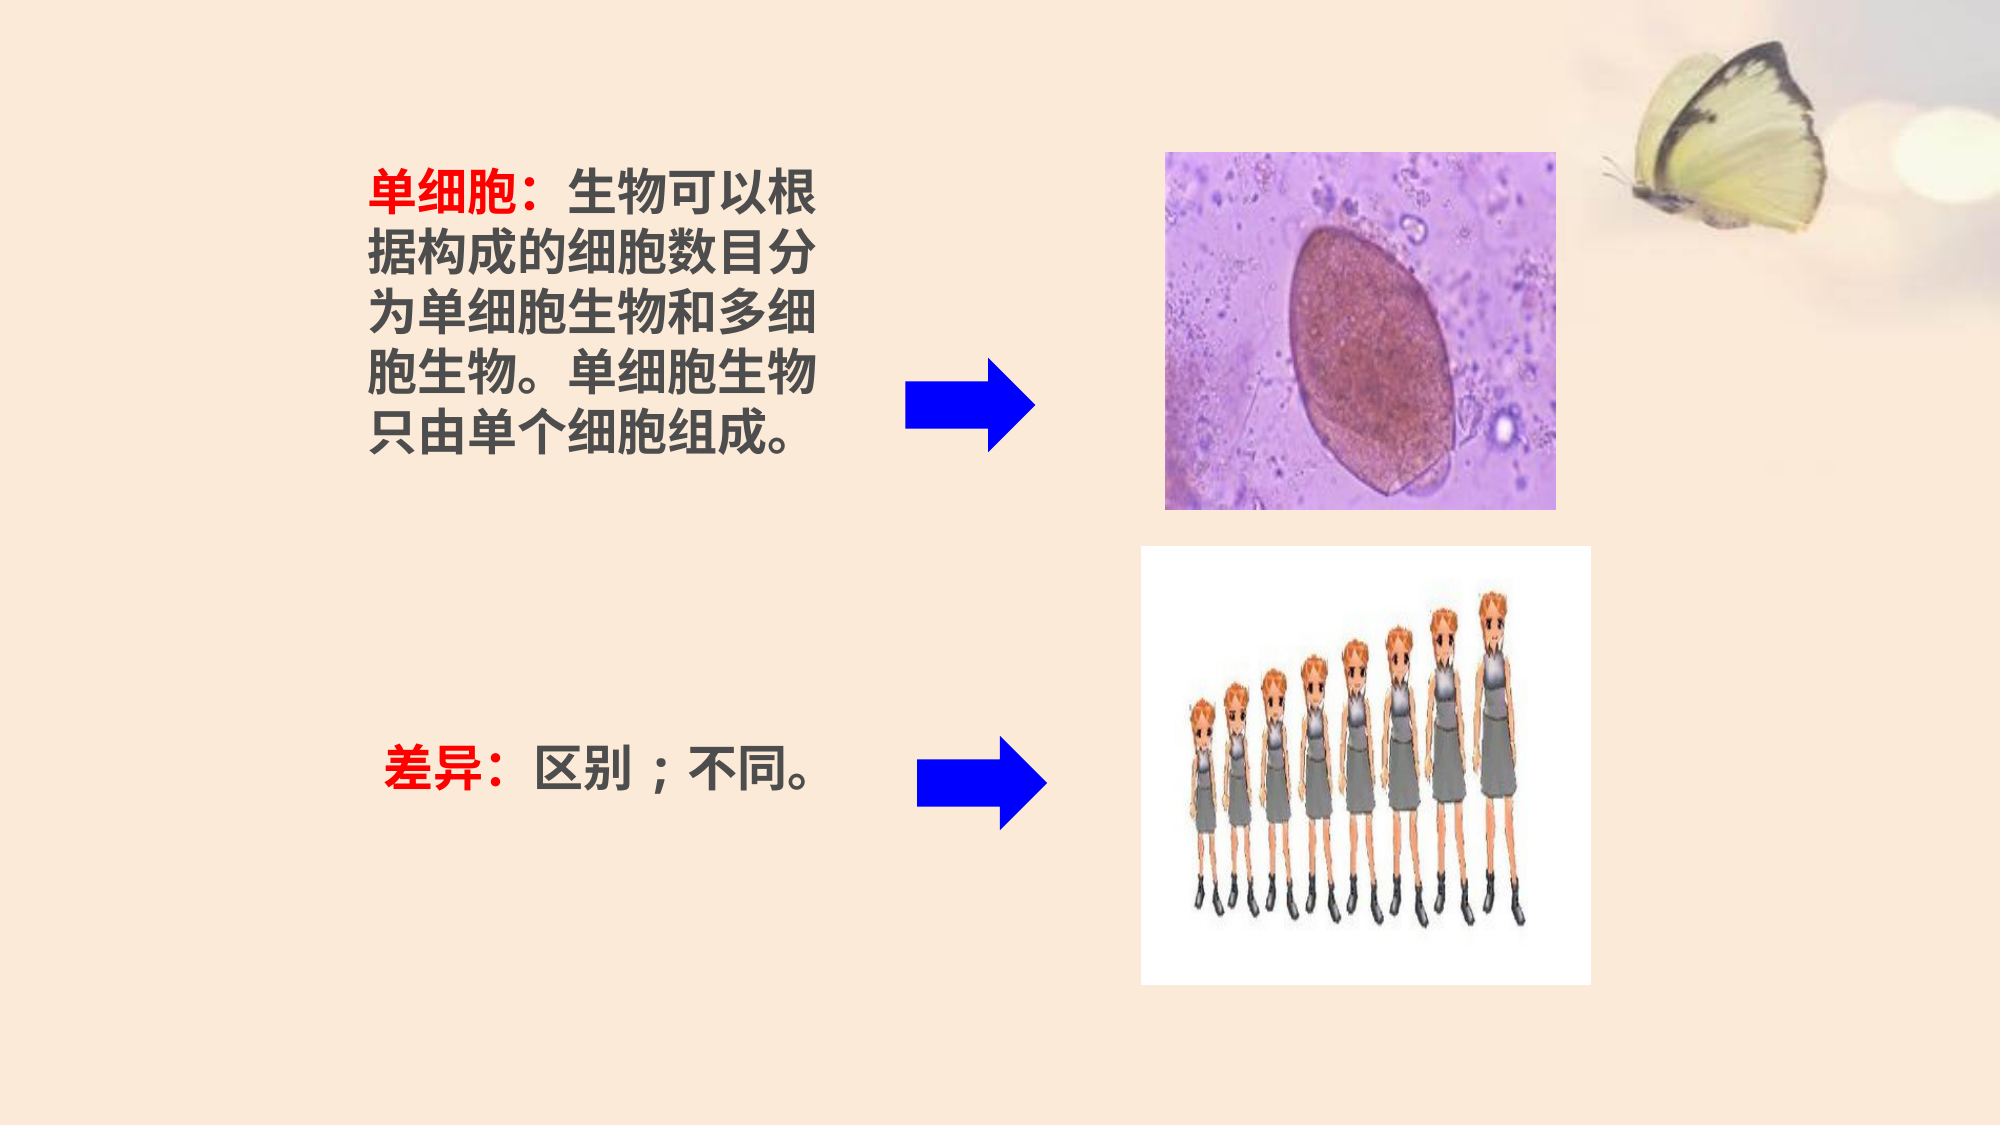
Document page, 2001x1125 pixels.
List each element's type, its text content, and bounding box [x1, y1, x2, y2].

text_box 差异：区别;不同。 [368, 729, 877, 805]
picture [0, 0, 2000, 1125]
text_box 单细胞：生物可以根据构成的细胞数目分为单细胞生物和多细胞生物。单细胞生物只由单个细胞组成。 [352, 152, 877, 468]
text_box [903, 355, 1038, 455]
text_box [915, 733, 1050, 833]
